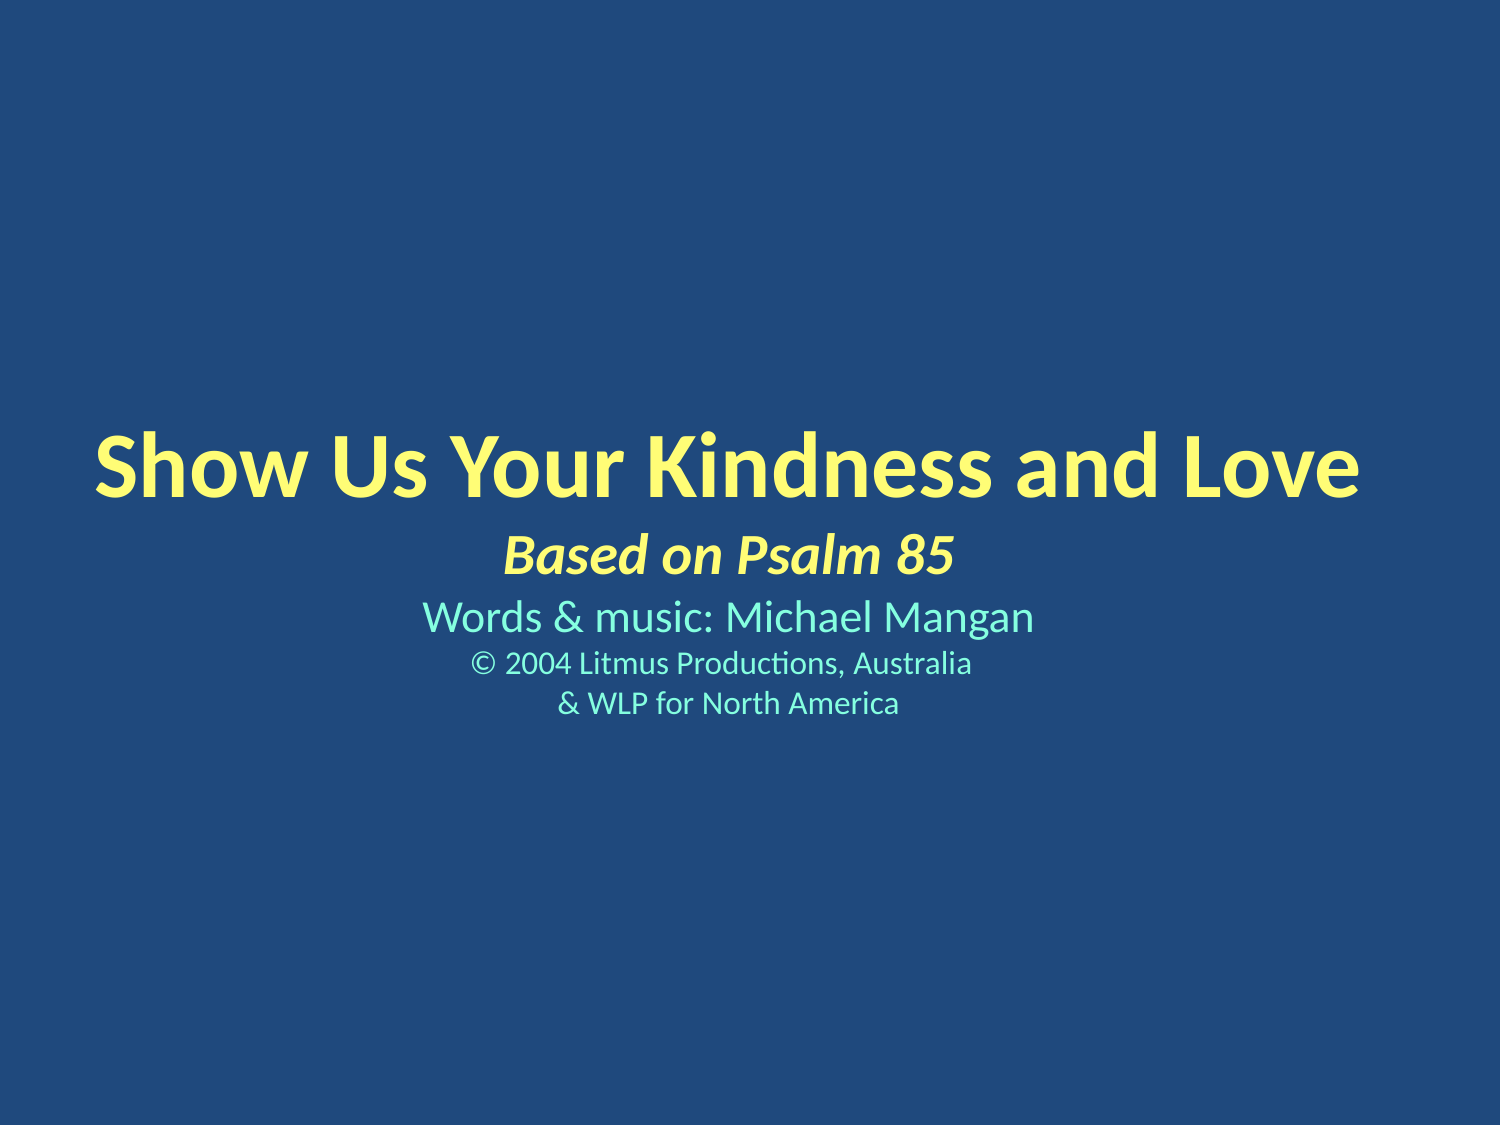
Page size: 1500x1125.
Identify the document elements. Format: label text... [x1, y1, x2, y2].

text_box Show Us Your Kindness and Love Based on Psalm 85 Words & music: Michael Mangan © 2004 Litmus Productions, Australia & WLP for North America [41, 403, 1417, 722]
